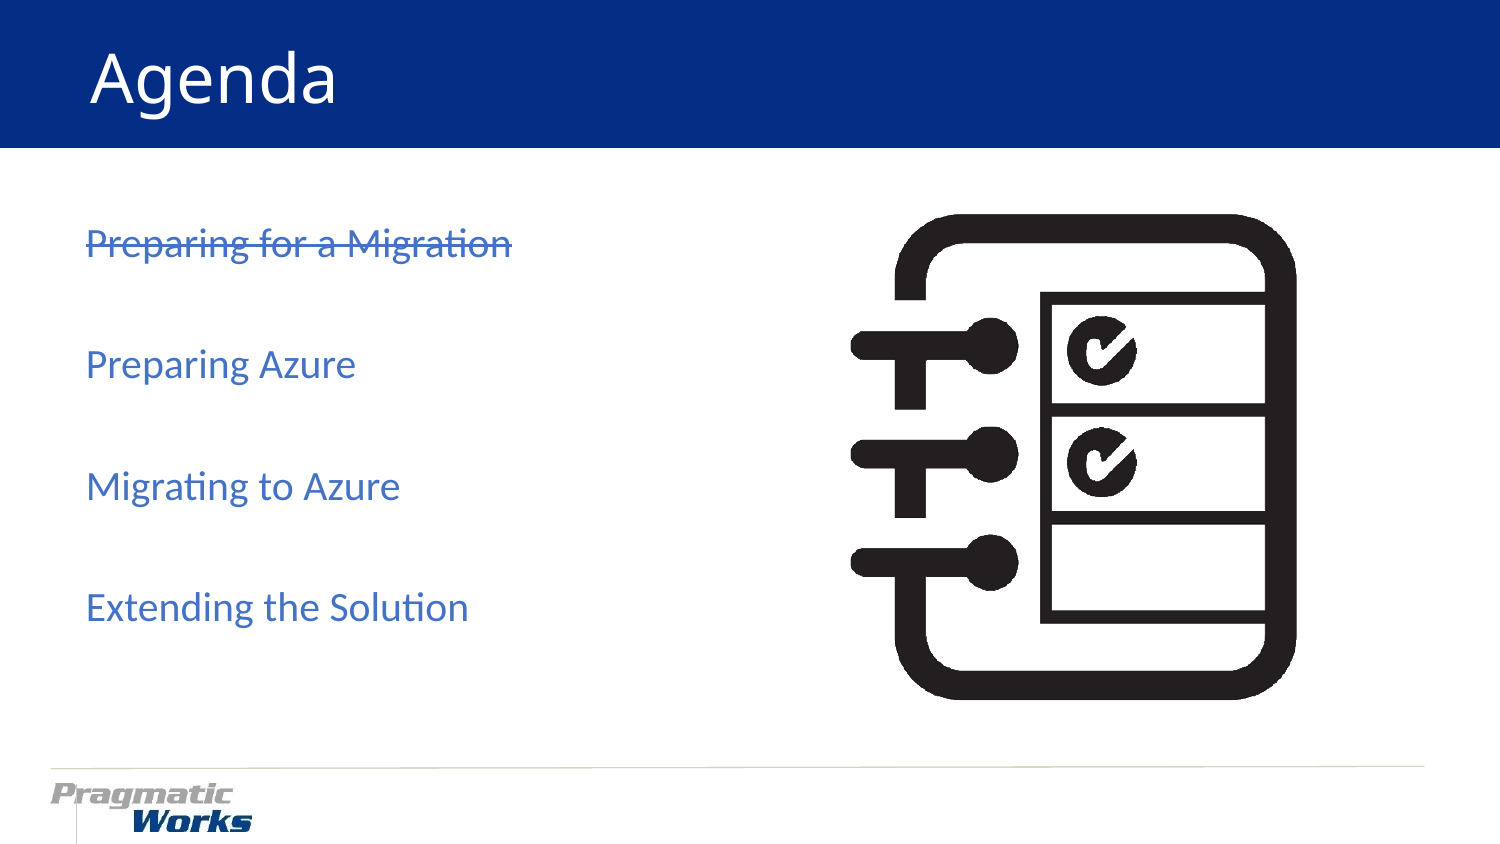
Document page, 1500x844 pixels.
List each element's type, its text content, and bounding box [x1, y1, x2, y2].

picture [50, 783, 252, 832]
picture [829, 213, 1317, 701]
title Agenda [75, 0, 1370, 164]
list Preparing for a Migration Preparing Azure Migrating to Azure Extending the Solution [70, 214, 731, 763]
